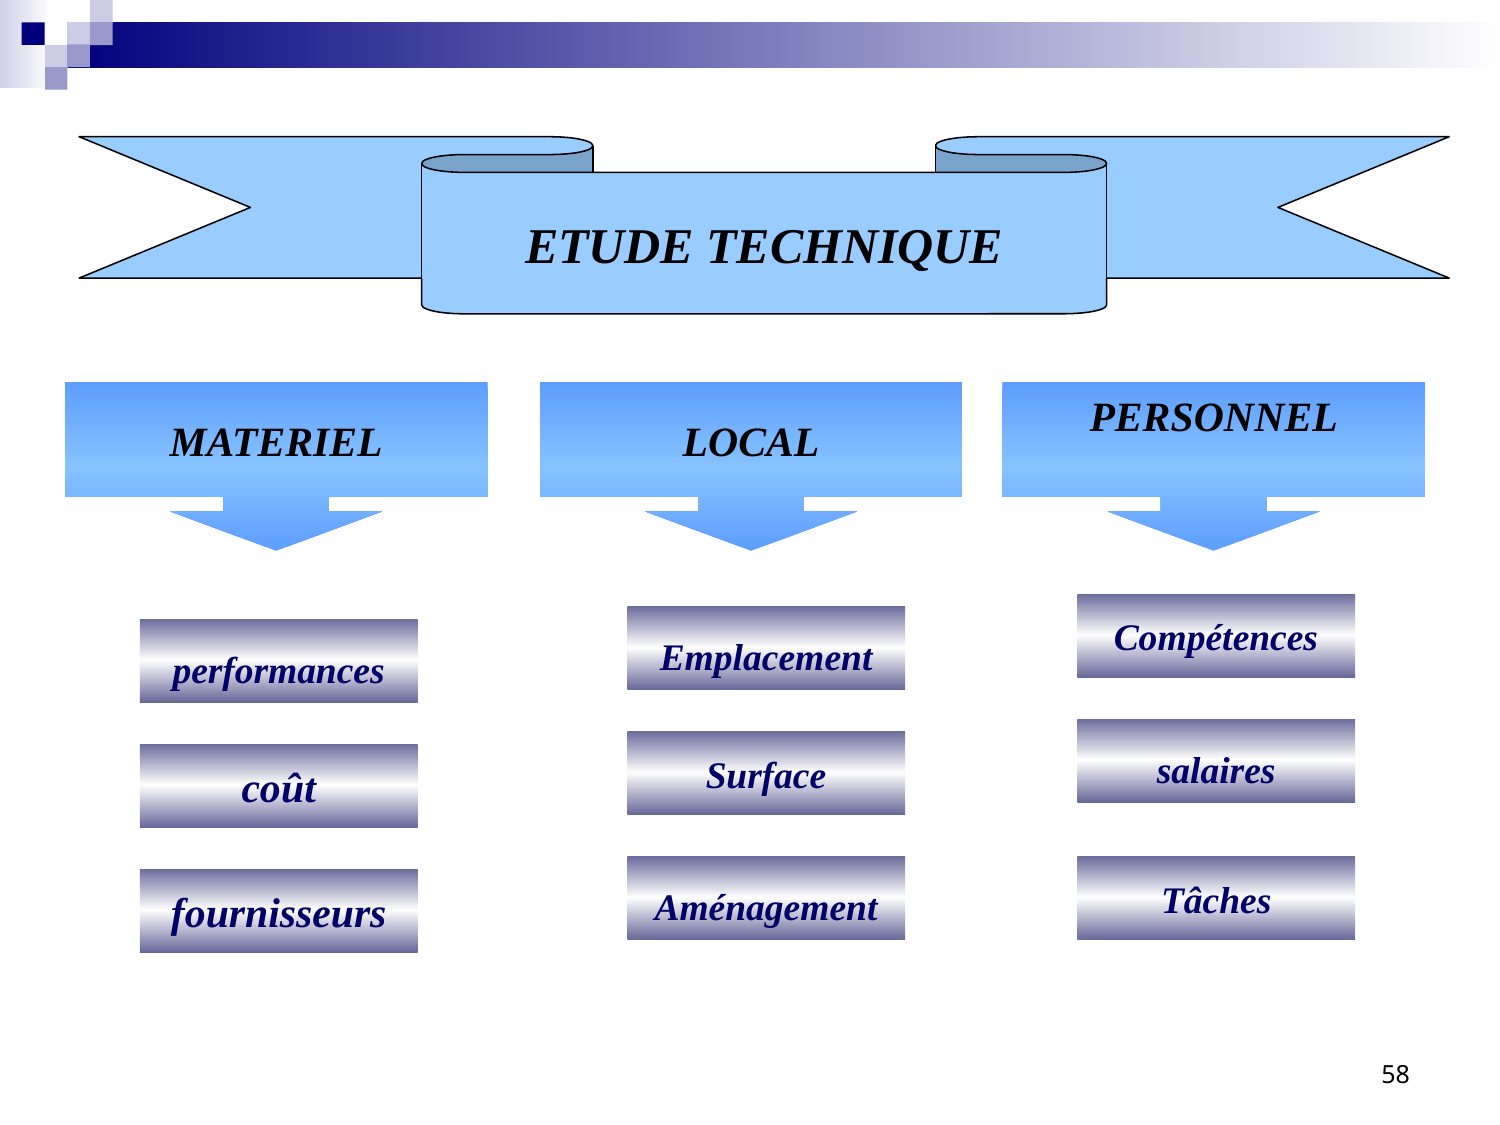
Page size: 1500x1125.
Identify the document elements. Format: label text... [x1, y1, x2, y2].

text_box Surface [627, 731, 906, 815]
slide_number 58 [1074, 1025, 1425, 1100]
text_box coût [139, 744, 418, 828]
text_box Aménagement [627, 856, 906, 940]
text_box Emplacement [627, 606, 906, 690]
text_box PERSONNEL [1002, 381, 1426, 551]
text_box Compétences [1077, 594, 1356, 678]
text_box fournisseurs [139, 869, 418, 953]
text_box MATERIEL [64, 381, 488, 551]
text_box LOCAL [539, 381, 963, 551]
text_box salaires [1077, 719, 1356, 803]
text_box Tâches [1077, 856, 1356, 940]
text_box performances [139, 619, 418, 703]
text_box ETUDE TECHNIQUE [79, 136, 1450, 314]
